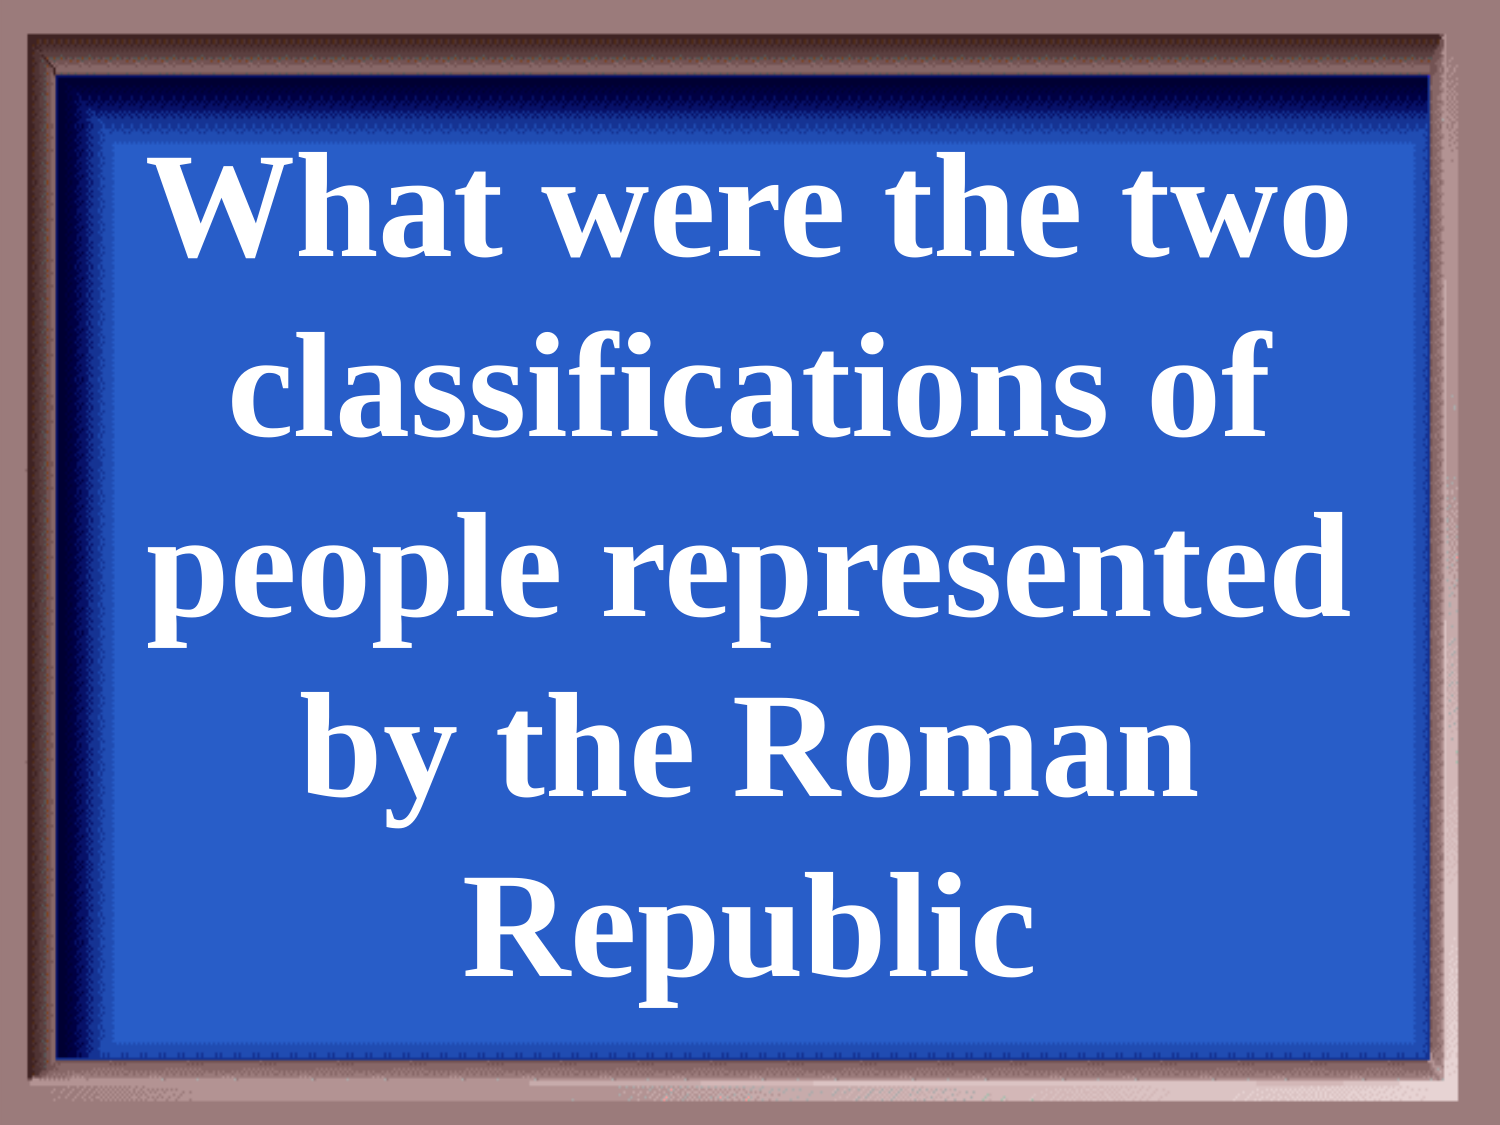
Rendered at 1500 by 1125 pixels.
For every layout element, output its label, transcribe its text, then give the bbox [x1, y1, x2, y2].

title What were the two classifications of people represented by the Roman Republic [112, 462, 1388, 650]
picture [0, 0, 1500, 1125]
